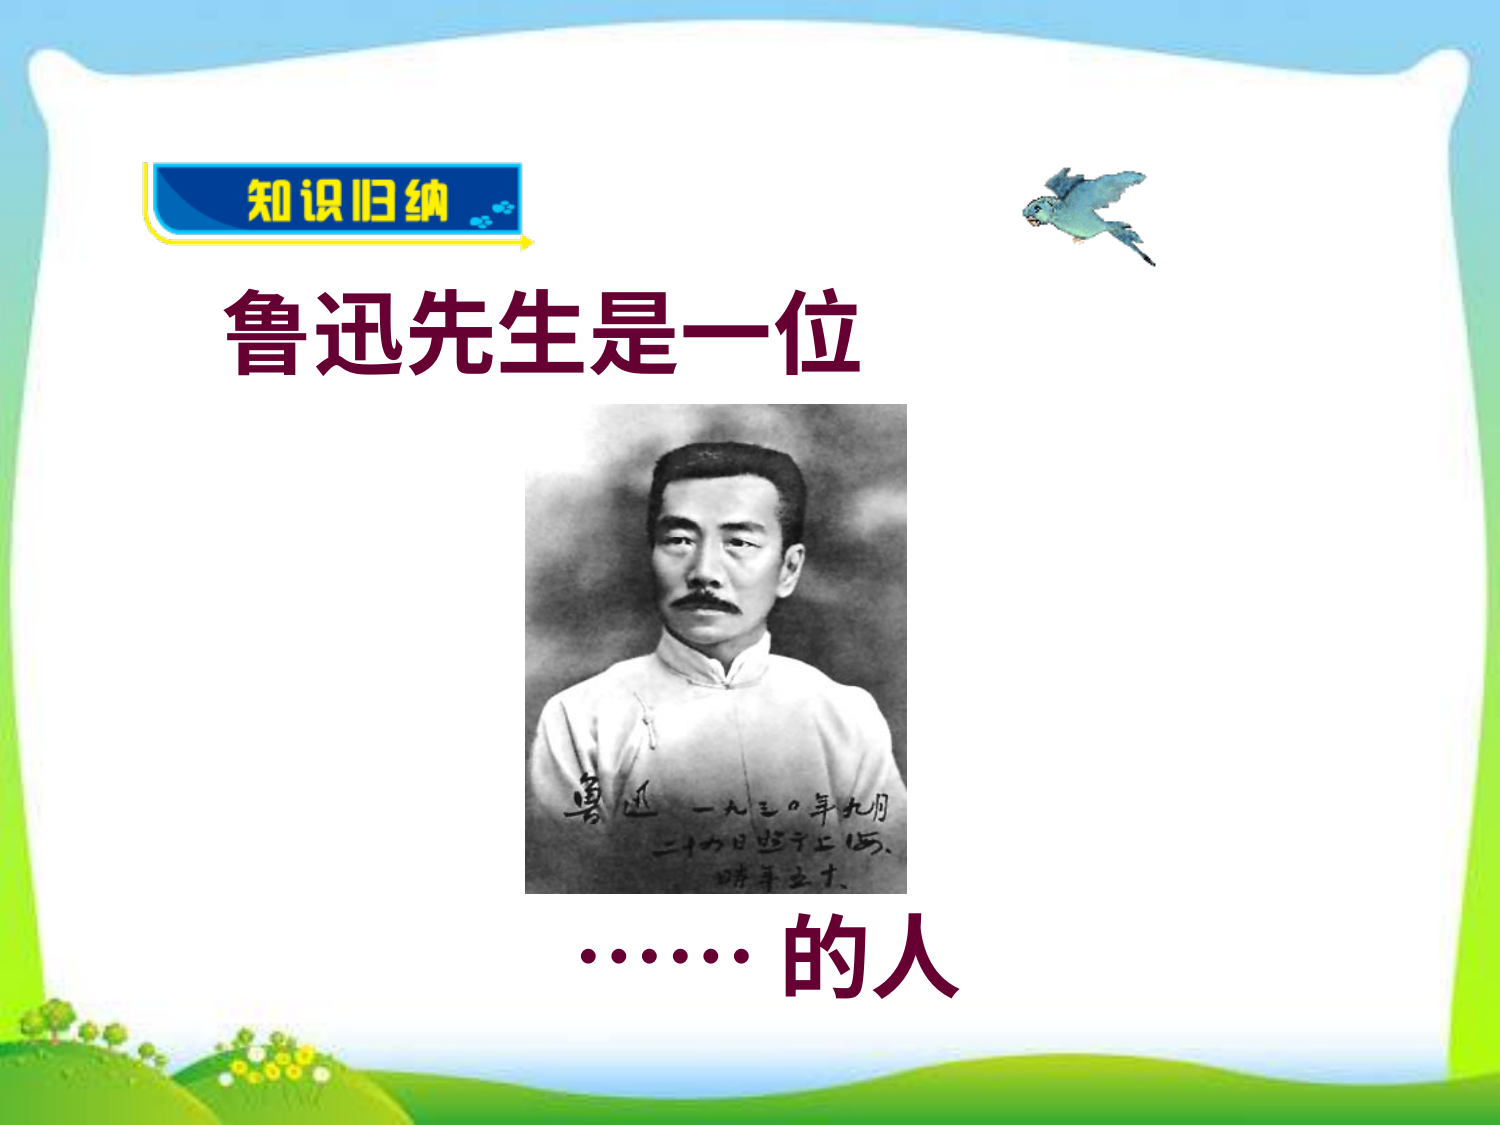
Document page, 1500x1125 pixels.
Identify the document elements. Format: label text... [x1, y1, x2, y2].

picture [0, 0, 1500, 1125]
title 鲁迅先生是一位 [5, 268, 1080, 457]
list ……的人 [312, 904, 1376, 1083]
